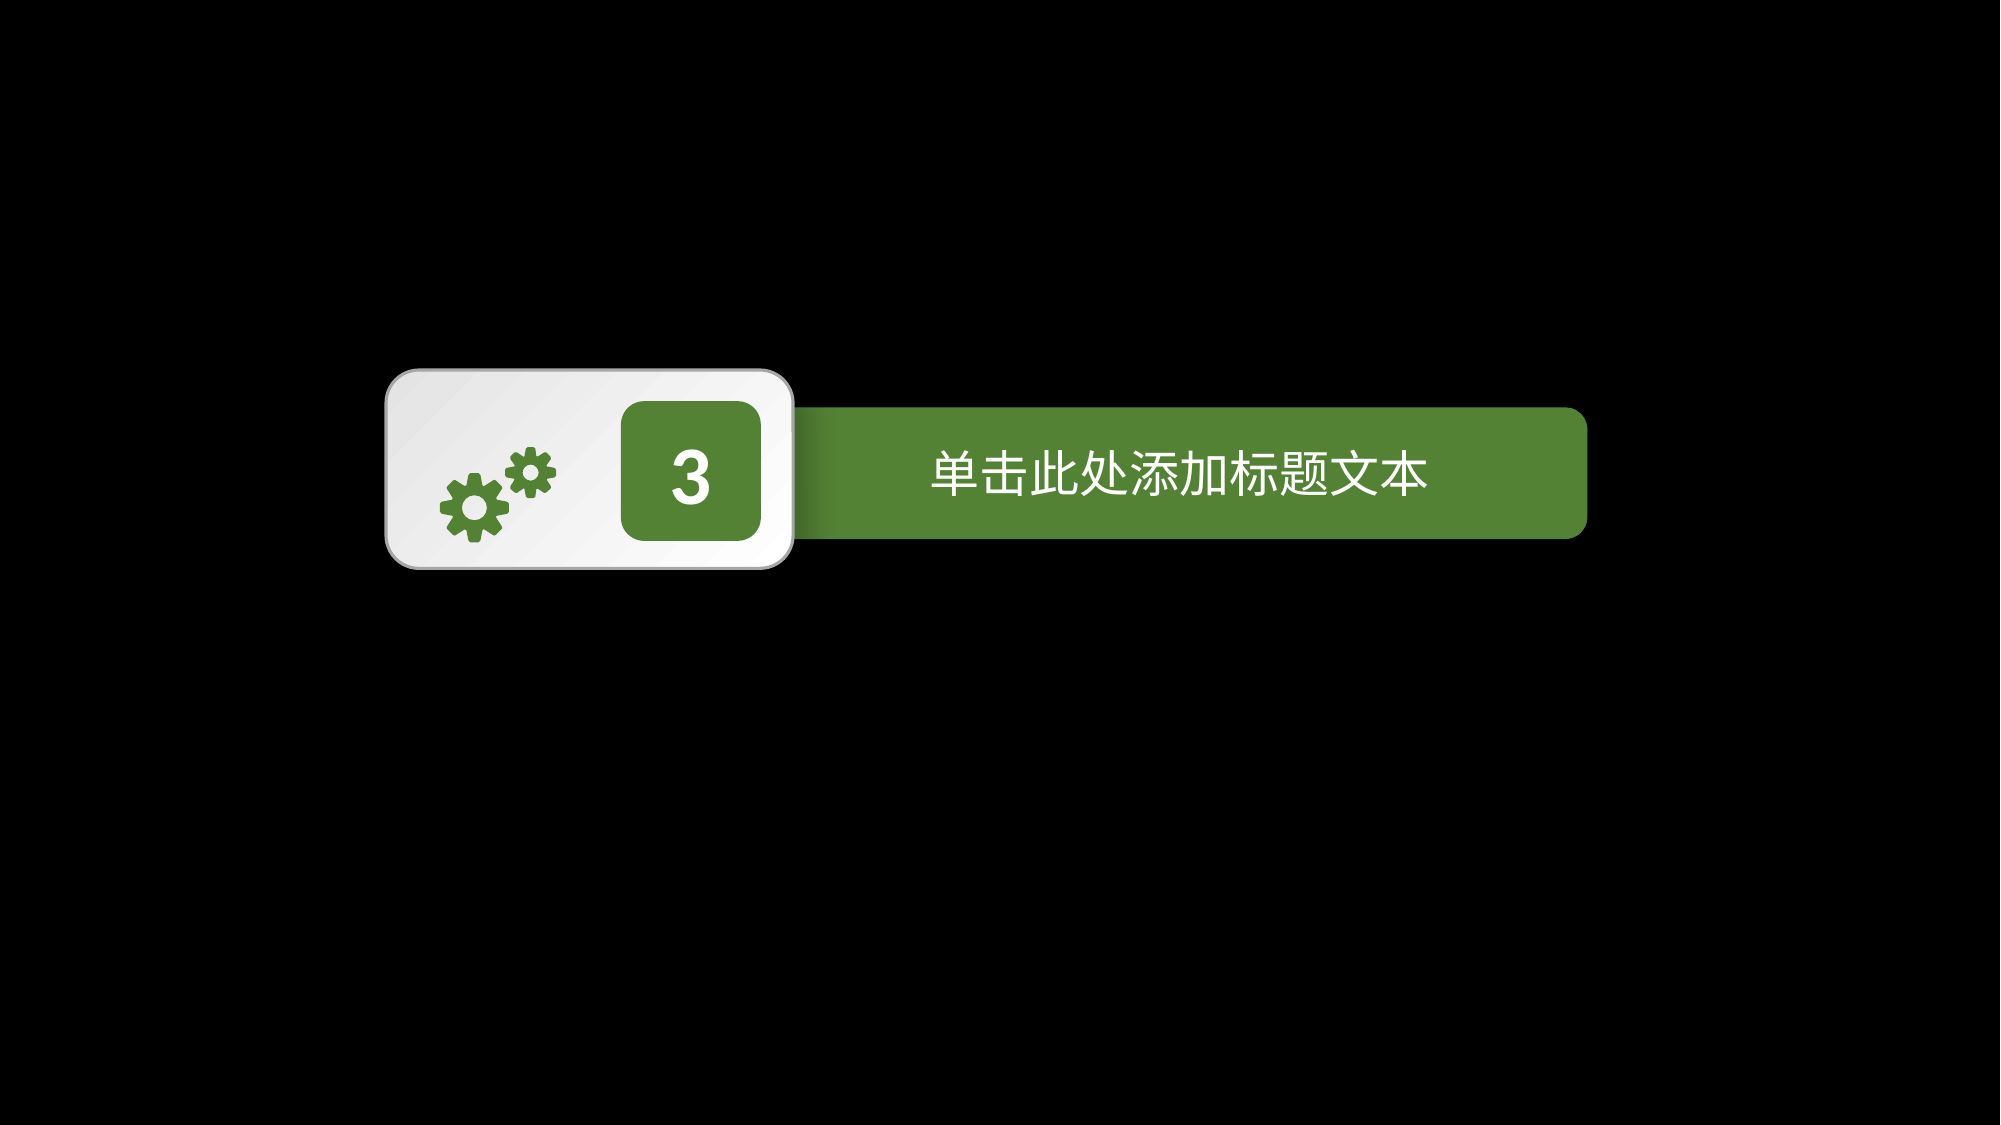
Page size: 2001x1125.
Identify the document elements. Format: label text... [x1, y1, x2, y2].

text_box 单击此处添加标题文本 [914, 435, 1445, 511]
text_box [385, 369, 794, 569]
text_box [824, 406, 1589, 541]
